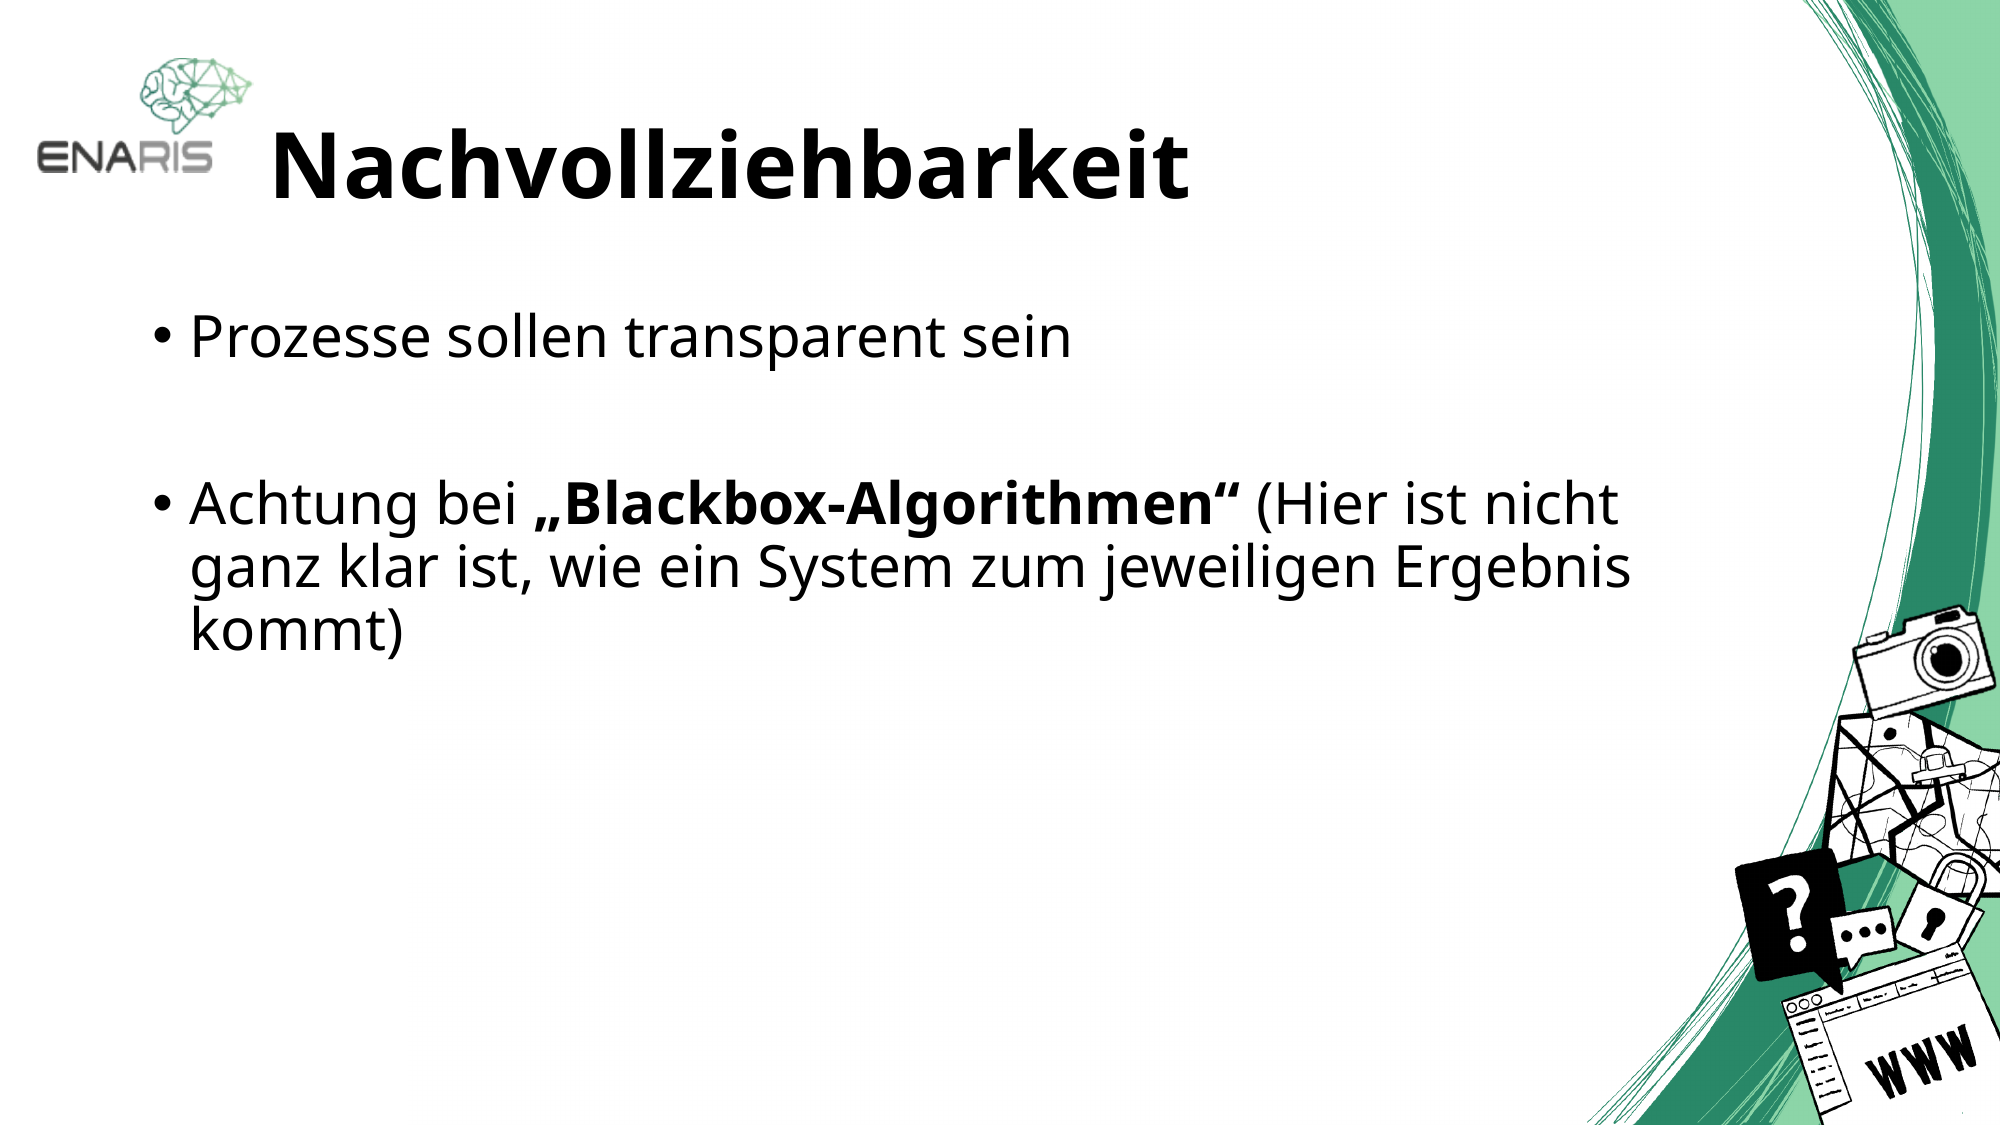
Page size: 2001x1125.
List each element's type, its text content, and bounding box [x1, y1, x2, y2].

picture [408, 0, 2000, 1125]
list Prozesse sollen transparent sein Achtung bei „Blackbox-Algorithmen“ (Hier ist nicht ganz klar ist, wie ein System zum jeweiligen Ergebnis kommt) [137, 299, 1728, 1014]
title Nachvollziehbarkeit [253, 59, 1863, 278]
picture [37, 58, 254, 173]
